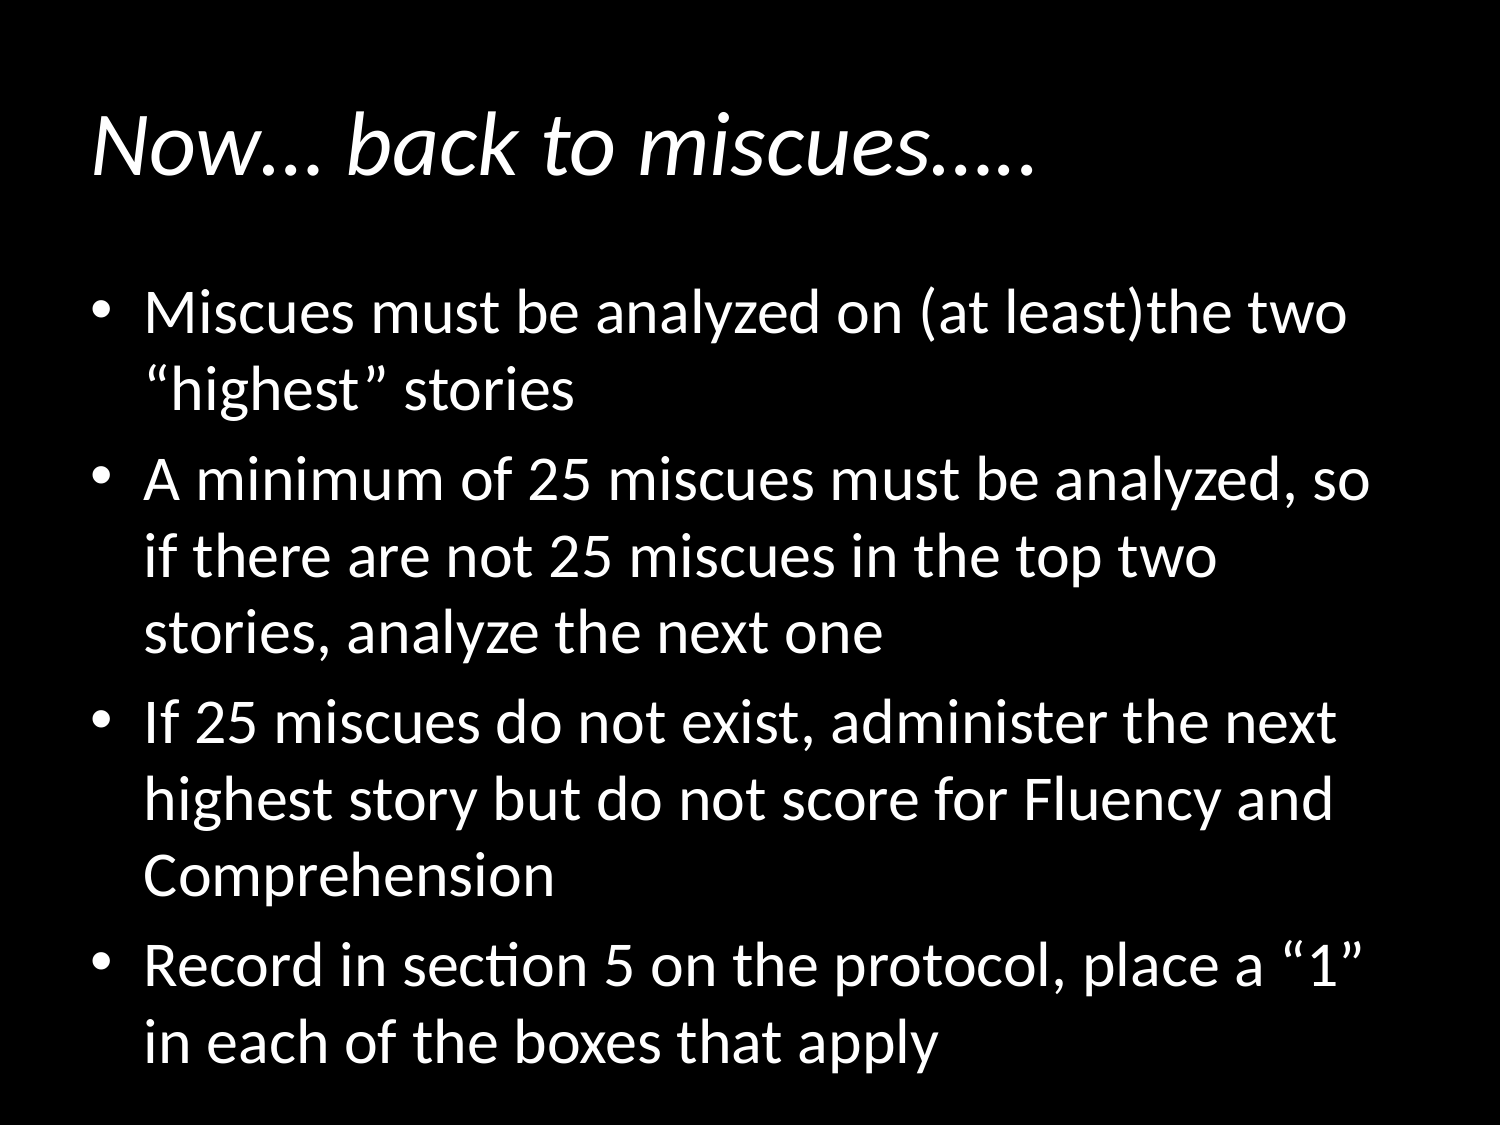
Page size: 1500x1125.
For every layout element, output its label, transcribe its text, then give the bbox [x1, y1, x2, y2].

list Miscues must be analyzed on (at least)the two “highest” stories A minimum of 25 miscues must be analyzed, so if there are not 25 miscues in the top two stories, analyze the next one If 25 miscues do not exist, administer the next highest story but do not score for Fluency and Comprehension Record in section 5 on the protocol, place a “1” in each of the boxes that apply [75, 262, 1425, 1088]
title Now… back to miscues….. [75, 45, 1425, 233]
